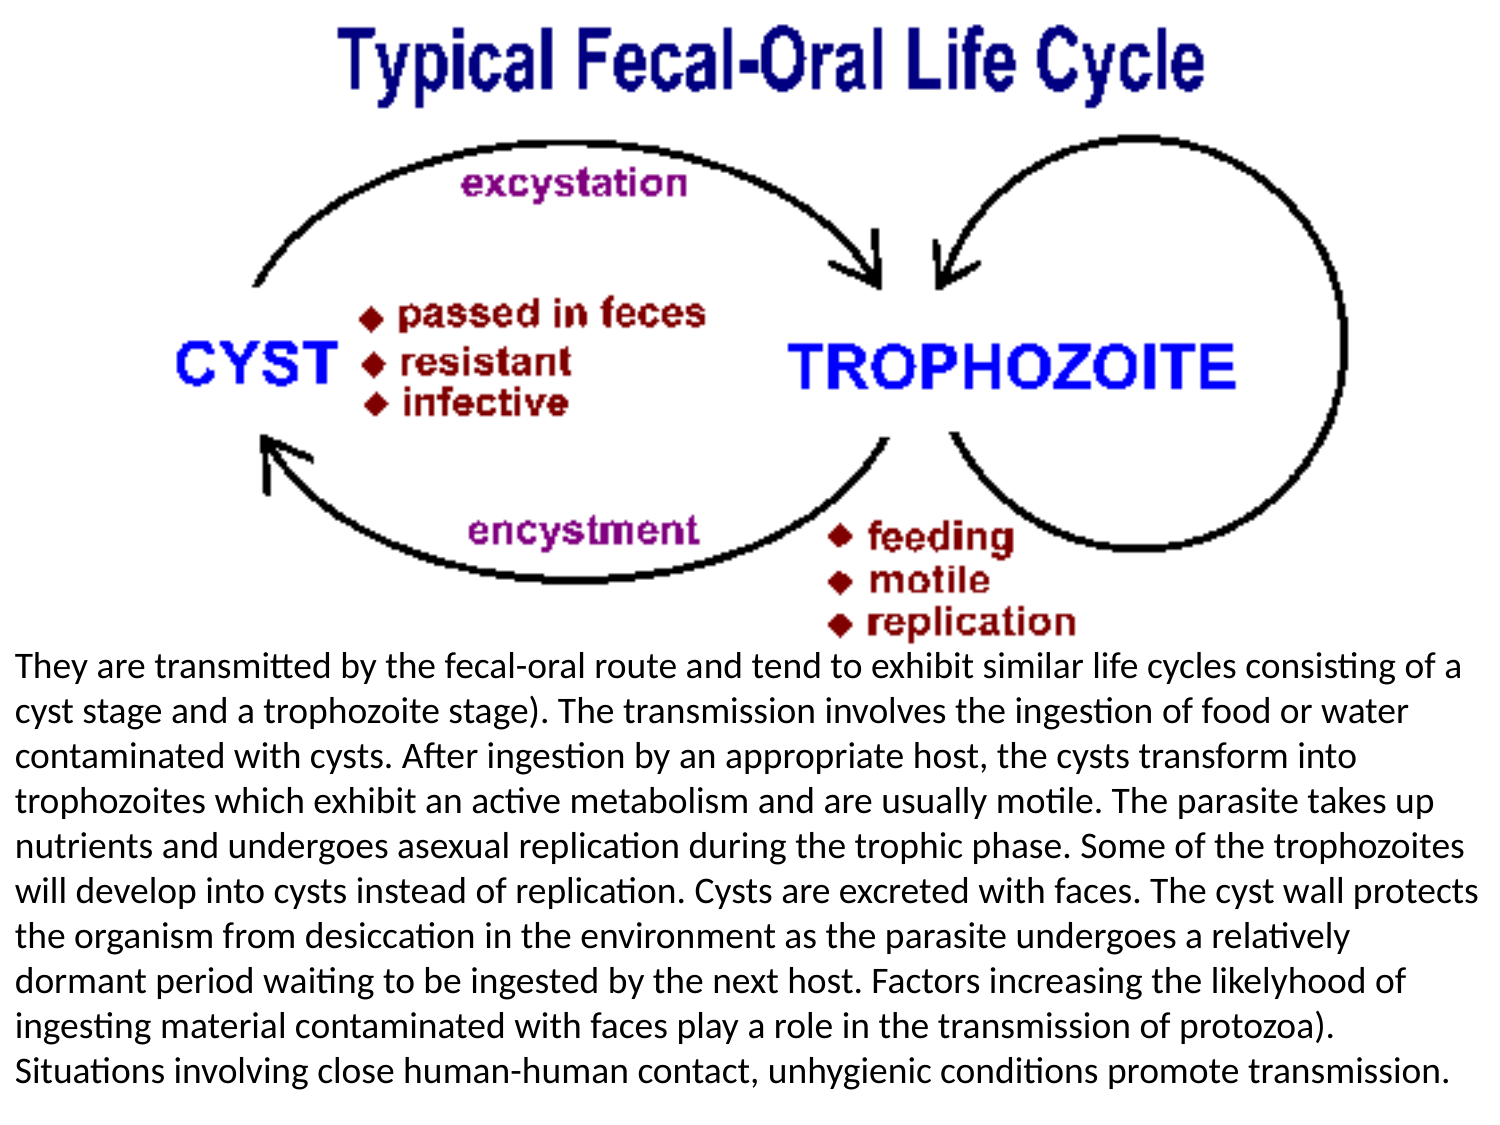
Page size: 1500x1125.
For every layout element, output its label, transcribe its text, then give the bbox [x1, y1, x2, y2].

text_box They are transmitted by the fecal-oral route and tend to exhibit similar life cycles consisting of a cyst stage and a trophozoite stage). The transmission involves the ingestion of food or water contaminated with cysts. After ingestion by an appropriate host, the cysts transform into trophozoites which exhibit an active metabolism and are usually motile. The parasite takes up nutrients and undergoes asexual replication during the trophic phase. Some of the trophozoites will develop into cysts instead of replication. Cysts are excreted with faces. The cyst wall protects the organism from desiccation in the environment as the parasite undergoes a relatively dormant period waiting to be ingested by the next host. Factors increasing the likelyhood of ingesting material contaminated with faces play a role in the transmission of protozoa). Situations involving close human-human contact, unhygienic conditions promote transmission. [0, 633, 1500, 1099]
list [159, 6, 1365, 664]
